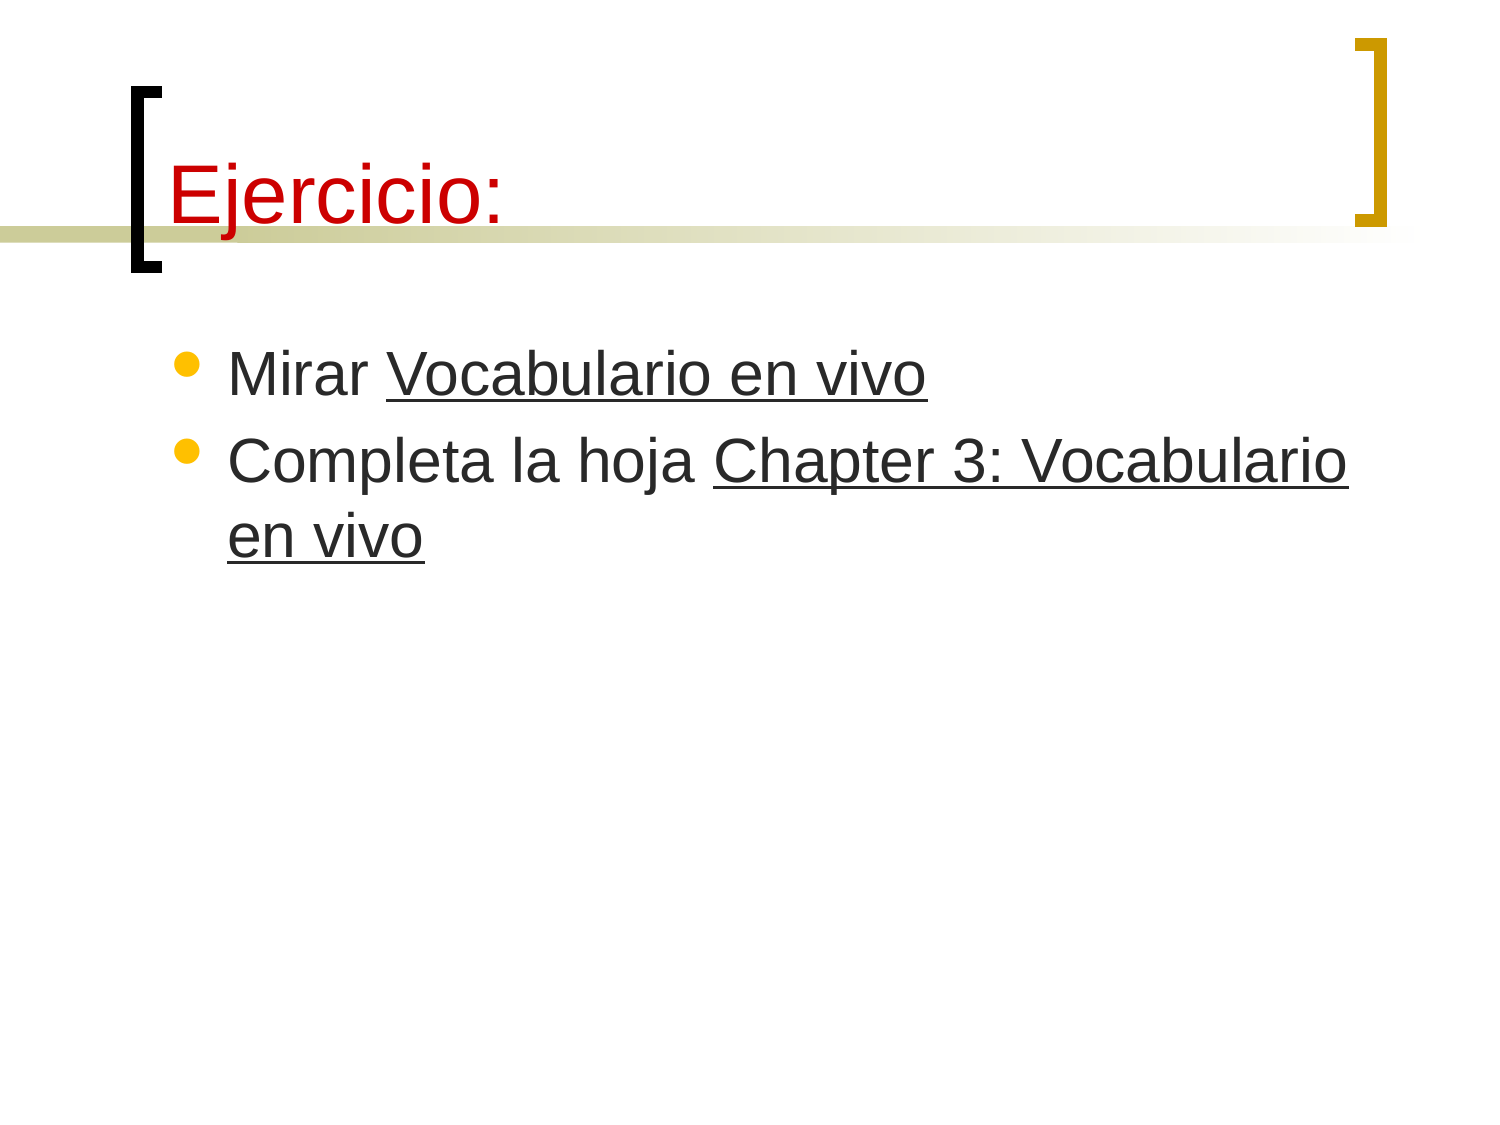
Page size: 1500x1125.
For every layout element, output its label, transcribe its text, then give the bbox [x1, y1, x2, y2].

title Ejercicio: [152, 15, 1328, 248]
list Mirar Vocabulario en vivo Completa la hoja Chapter 3: Vocabulario en vivo [155, 324, 1413, 1000]
